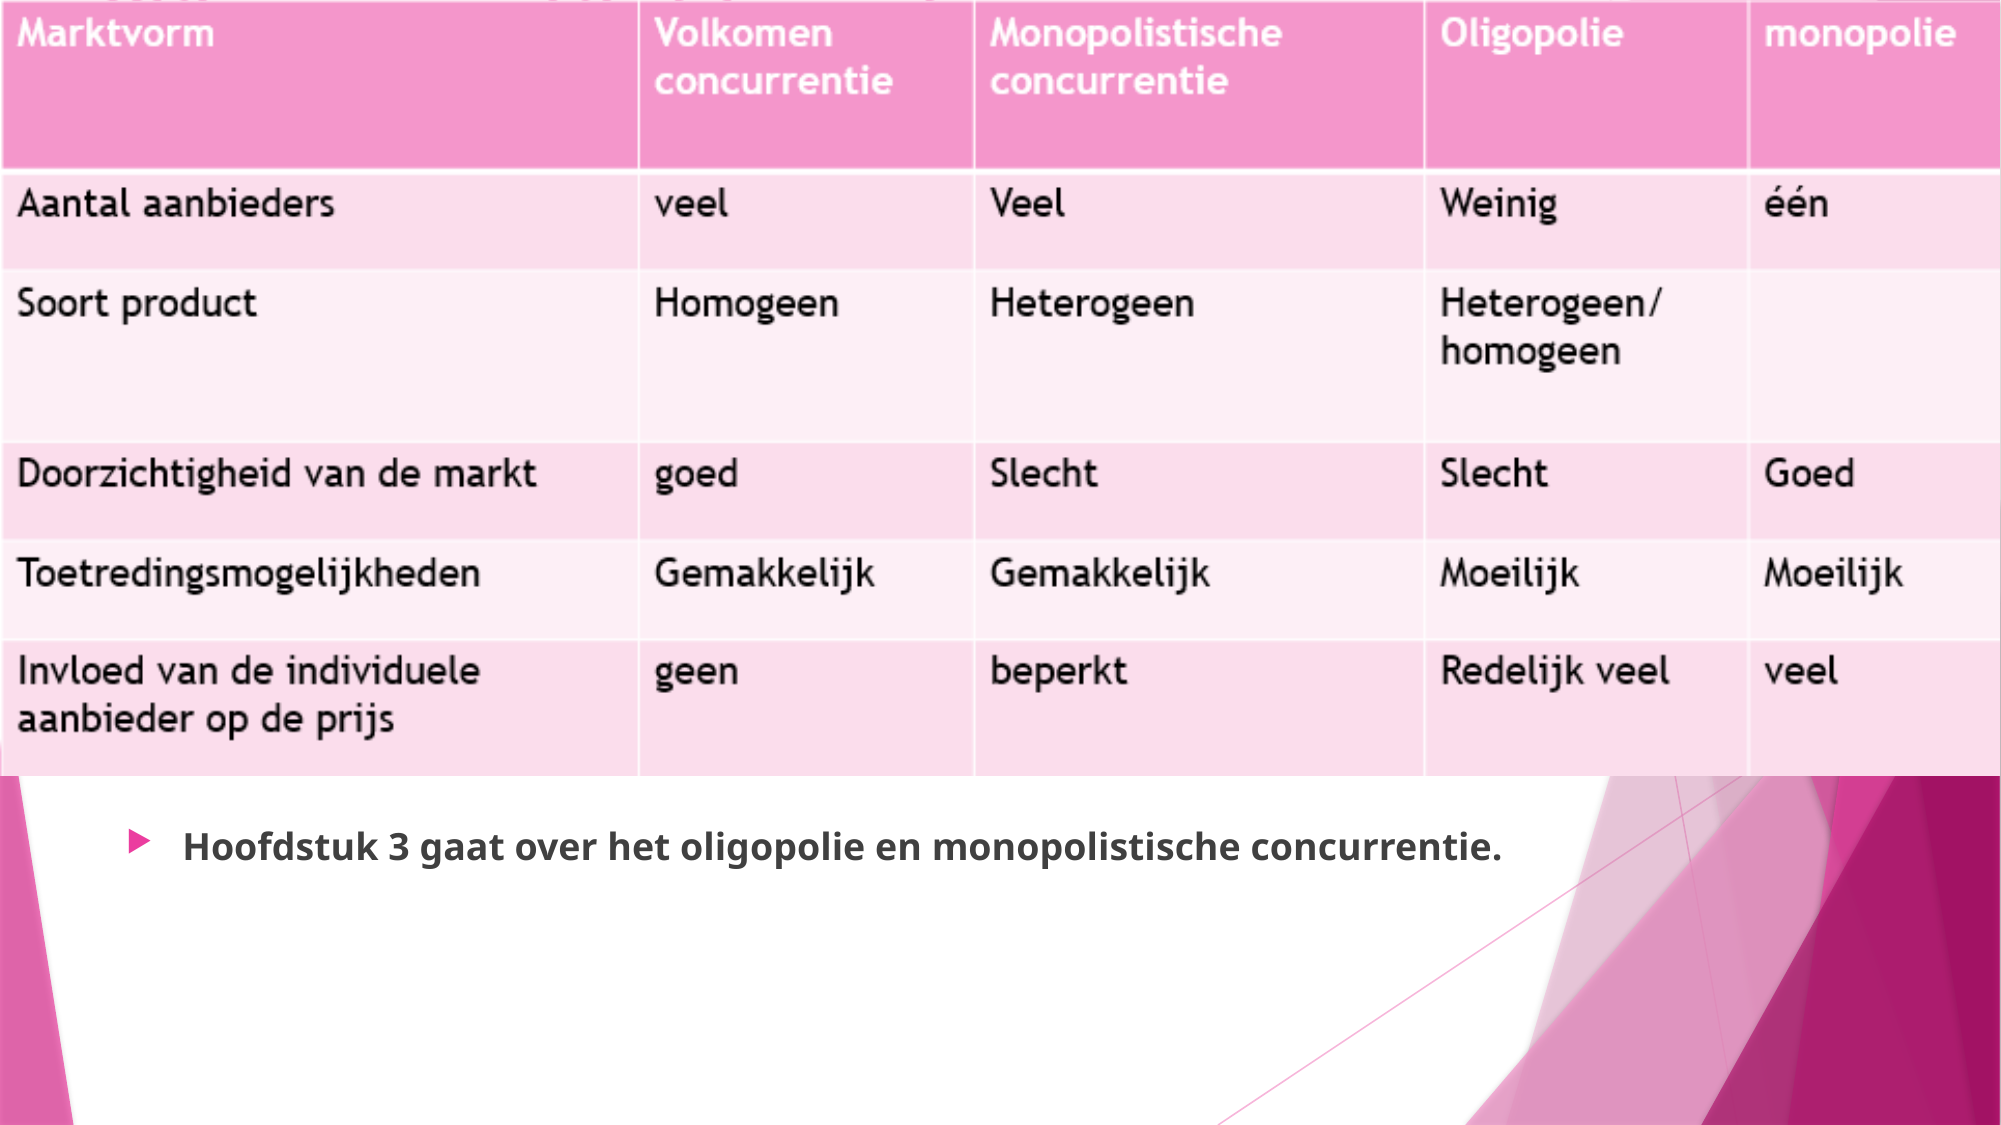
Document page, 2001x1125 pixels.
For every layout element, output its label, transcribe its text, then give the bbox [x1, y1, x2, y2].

picture [0, 0, 2000, 779]
list Hoofdstuk 3 gaat over het oligopolie en monopolistische concurrentie. [111, 790, 1593, 1125]
